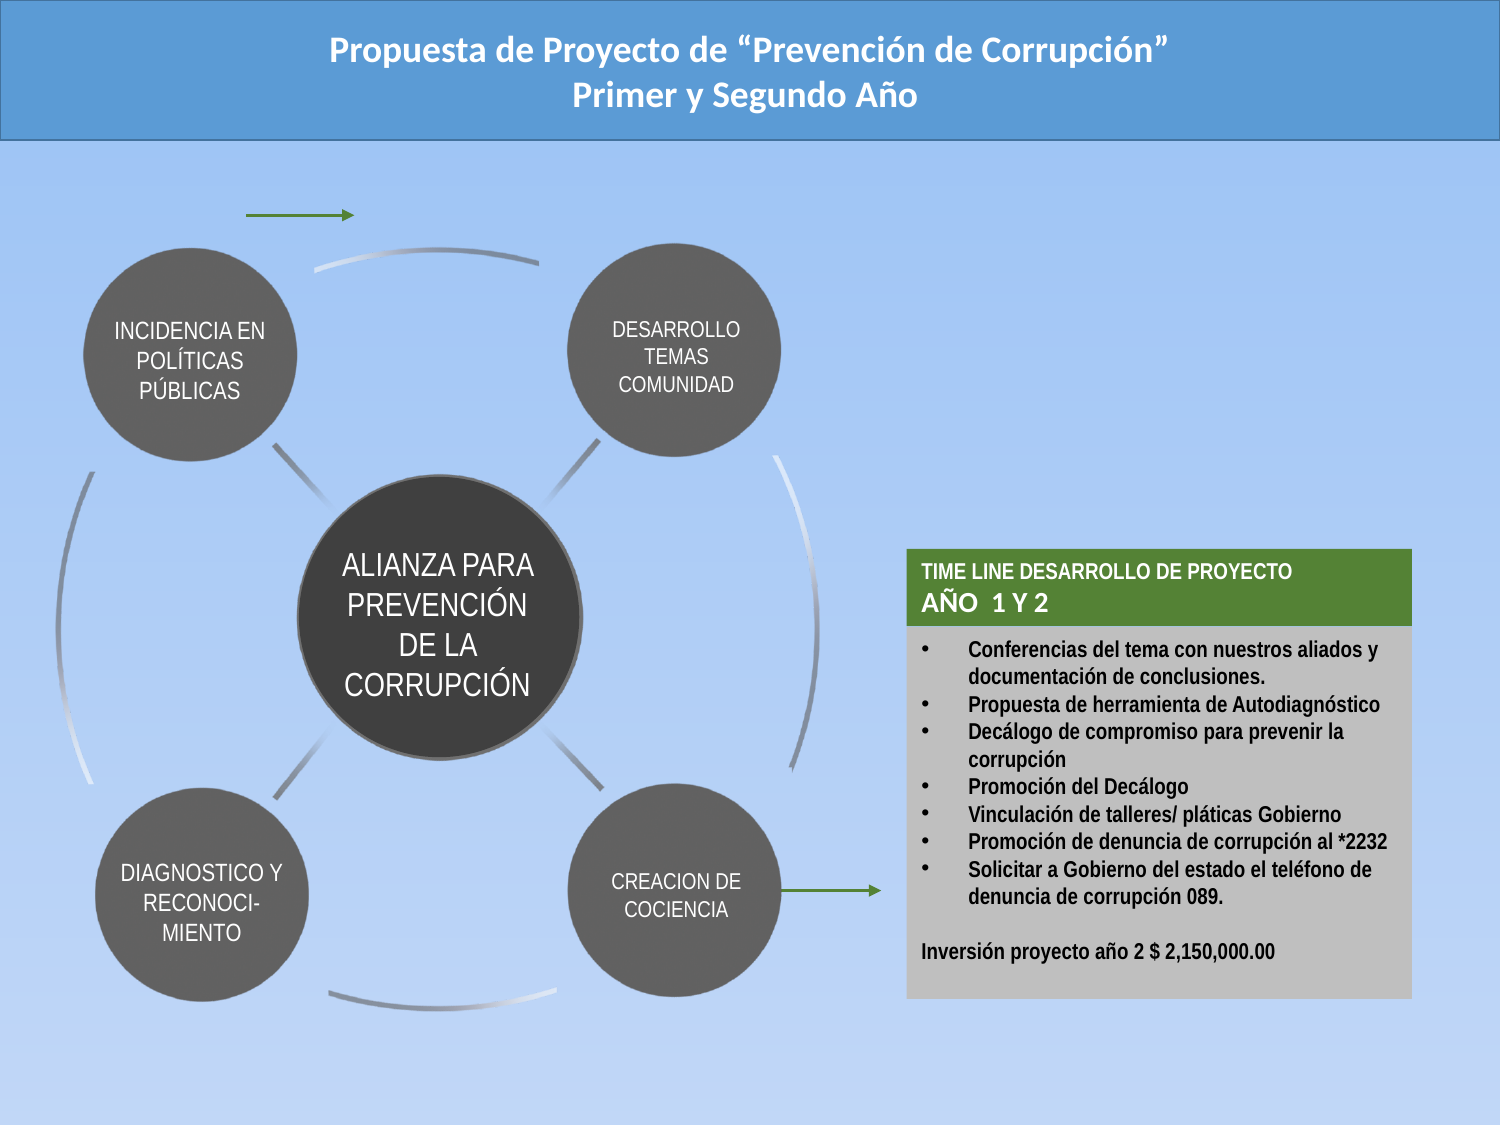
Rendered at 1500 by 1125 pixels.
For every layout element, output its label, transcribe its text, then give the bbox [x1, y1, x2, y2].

text_box Conferencias del tema con nuestros aliados y documentación de conclusiones. Propuesta de herramienta de Autodiagnóstico Decálogo de compromiso para prevenir la corrupción Promoción del Decálogo Vinculación de talleres/ pláticas Gobierno Promoción de denuncia de corrupción al *2232 Solicitar a Gobierno del estado el teléfono de denuncia de corrupción 089. Inversión proyecto año 2 $ 2,150,000.00 [906, 627, 1412, 999]
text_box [55, 242, 820, 1016]
text_box TIME LINE DESARROLLO DE PROYECTO AÑO 1 Y 2 [906, 548, 1412, 627]
text_box Propuesta de Proyecto de “Prevención de Corrupción” Primer y Segundo Año [0, 0, 1500, 141]
